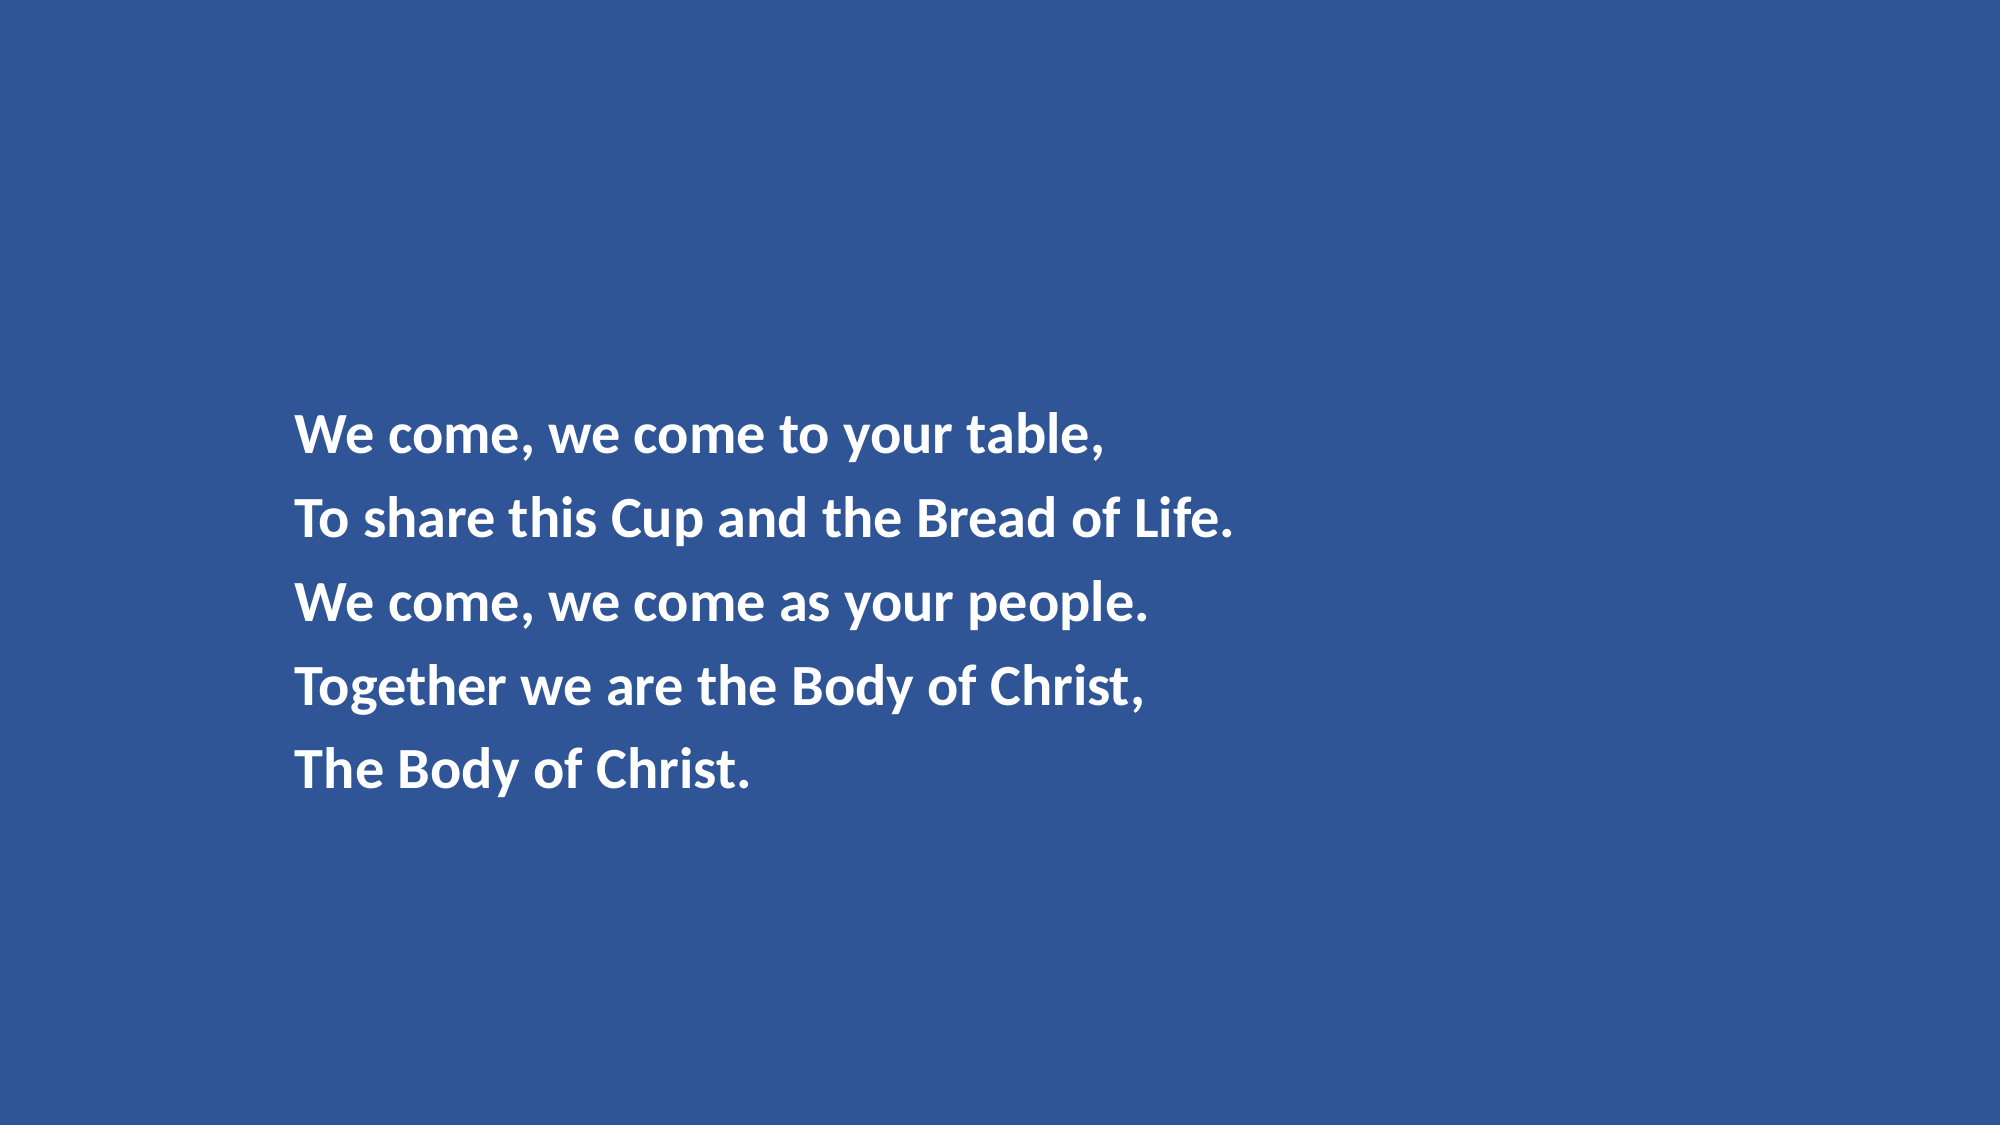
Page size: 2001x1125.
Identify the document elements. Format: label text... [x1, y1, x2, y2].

list We come, we come to your table, To share this Cup and the Bread of Life. We come, we come as your people. Together we are the Body of Christ, The Body of Christ. [204, 396, 1694, 831]
